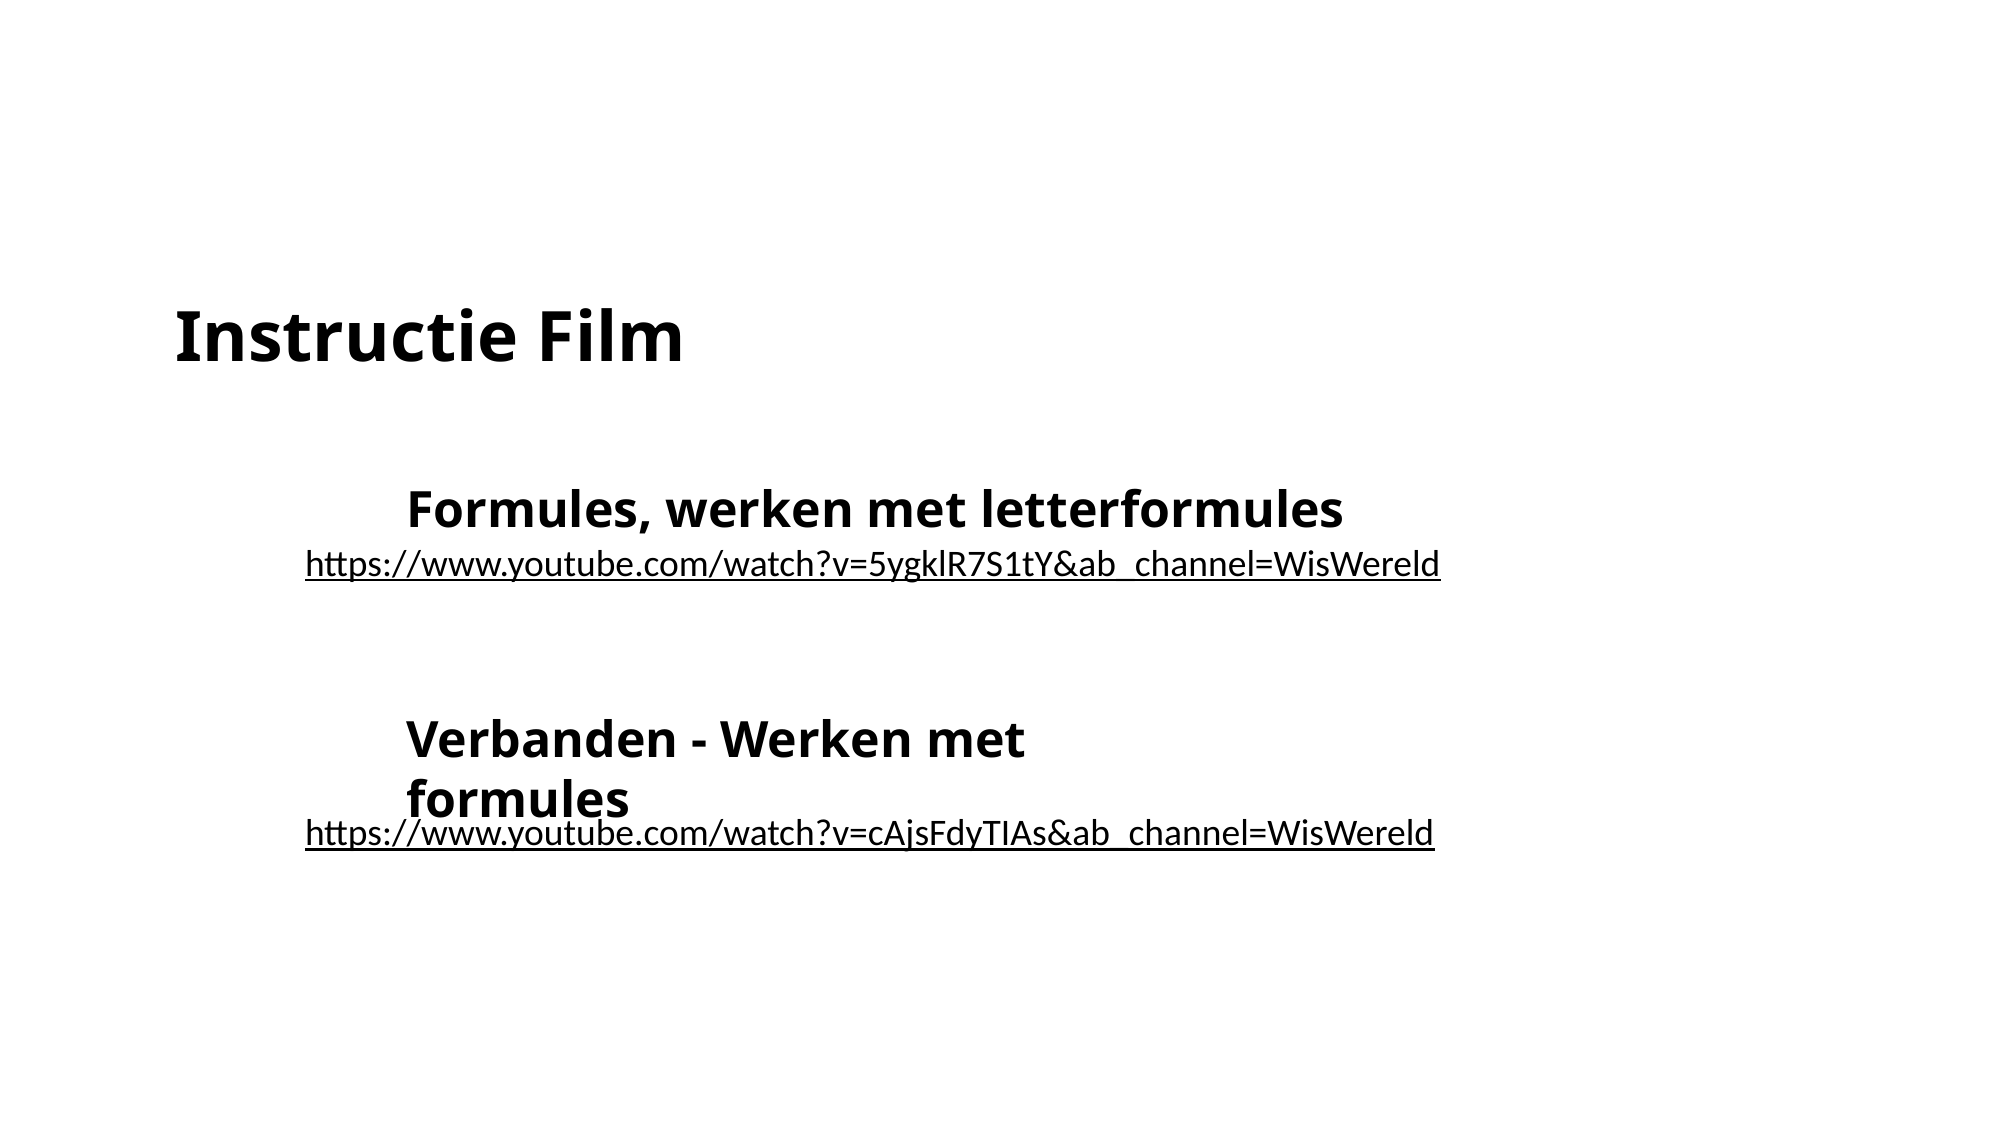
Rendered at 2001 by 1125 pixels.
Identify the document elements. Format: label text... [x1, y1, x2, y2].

text_box Formules, werken met letterformules [391, 470, 1392, 531]
text_box Verbanden - Werken met formules [391, 700, 1203, 800]
text_box https://www.youtube.com/watch?v=cAjsFdyTIAs&ab_channel=WisWereld [290, 800, 1580, 861]
text_box https://www.youtube.com/watch?v=5ygklR7S1tY&ab_channel=WisWereld [290, 531, 1493, 592]
list Instructie Film [158, 293, 722, 425]
